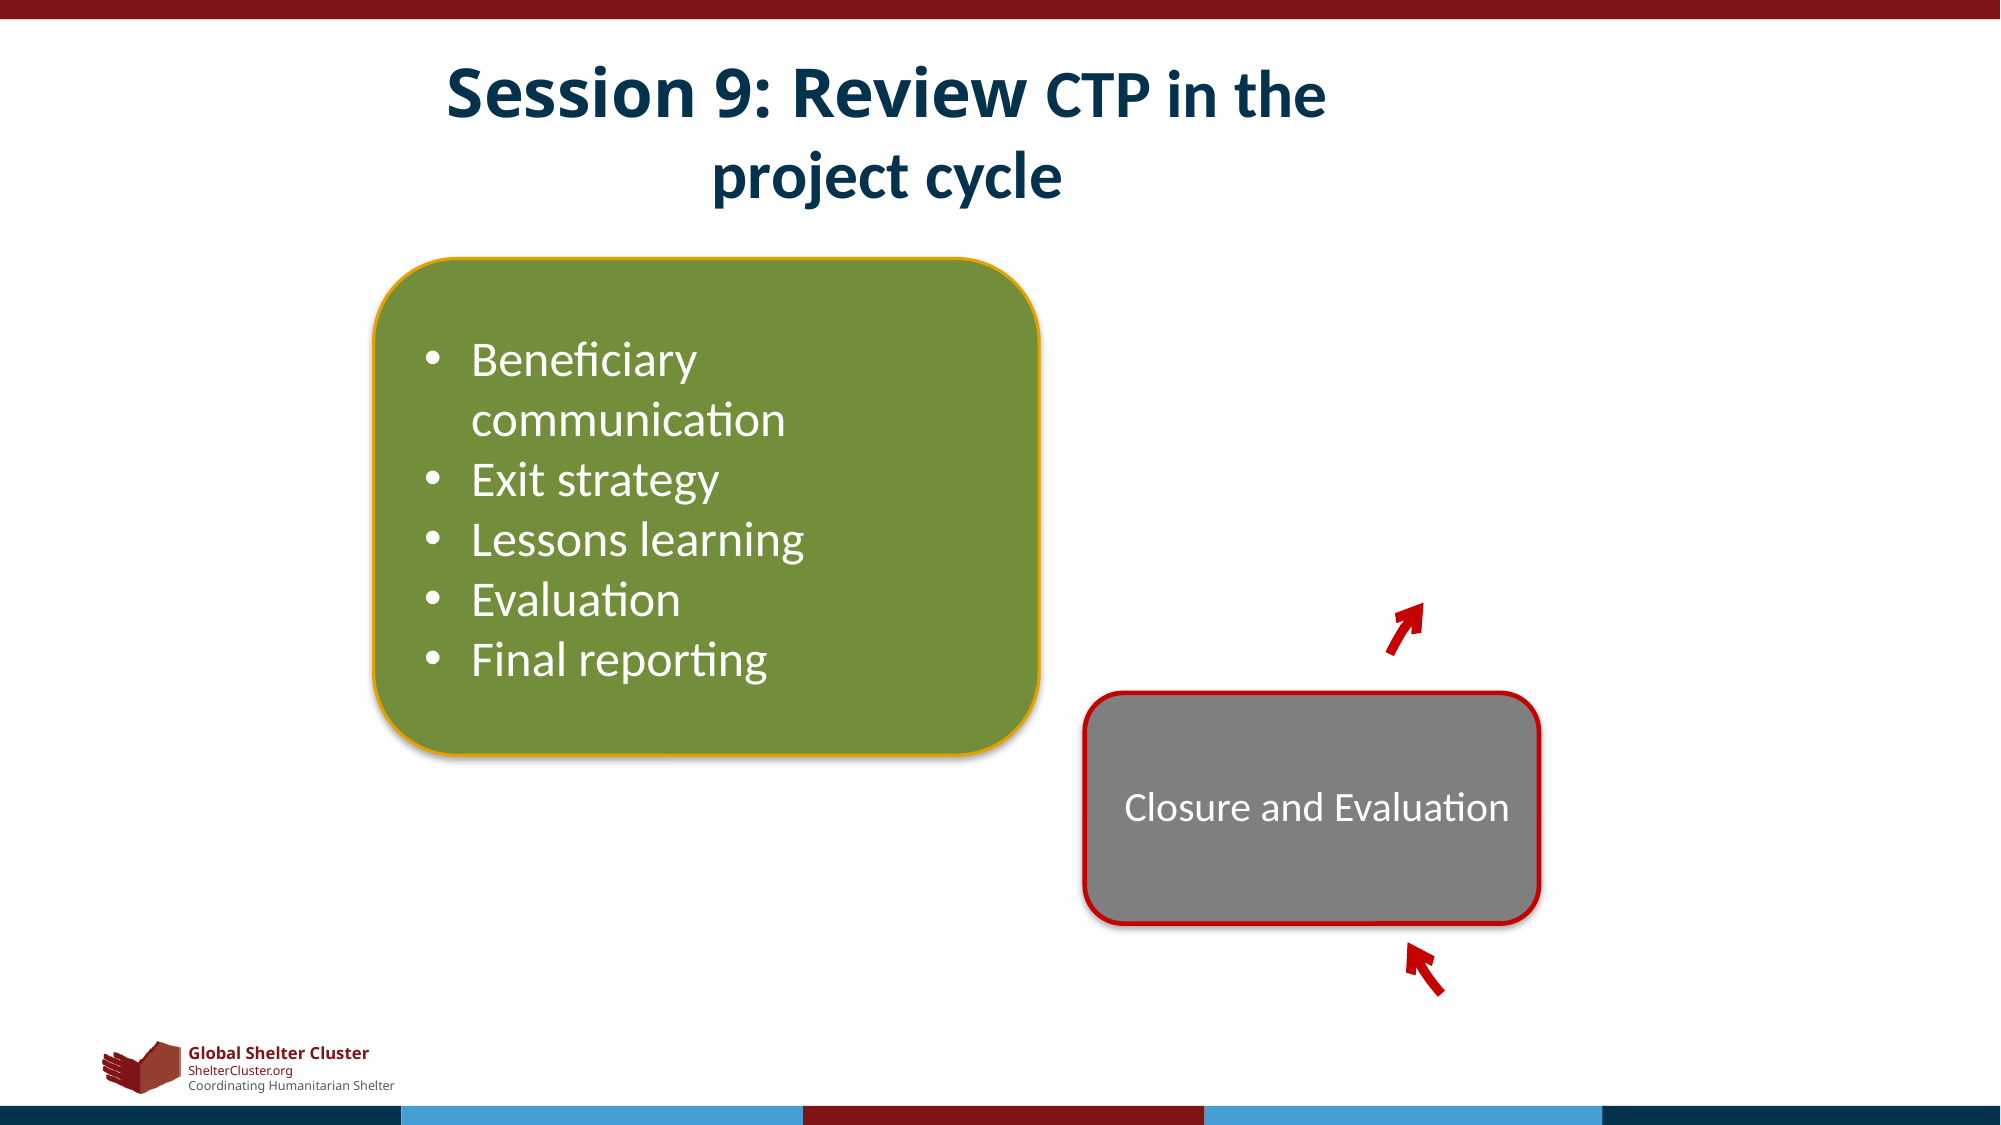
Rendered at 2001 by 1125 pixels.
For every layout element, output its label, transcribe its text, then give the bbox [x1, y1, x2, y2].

text_box [1407, 942, 1443, 995]
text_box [1056, 692, 1567, 924]
text_box [1388, 602, 1424, 655]
picture [102, 1041, 181, 1094]
text_box Beneficiary communication Exit strategy Lessons learning Evaluation Final reporting [372, 257, 1040, 757]
title Session 9: Review CTP in the project cycle [338, 42, 1437, 220]
